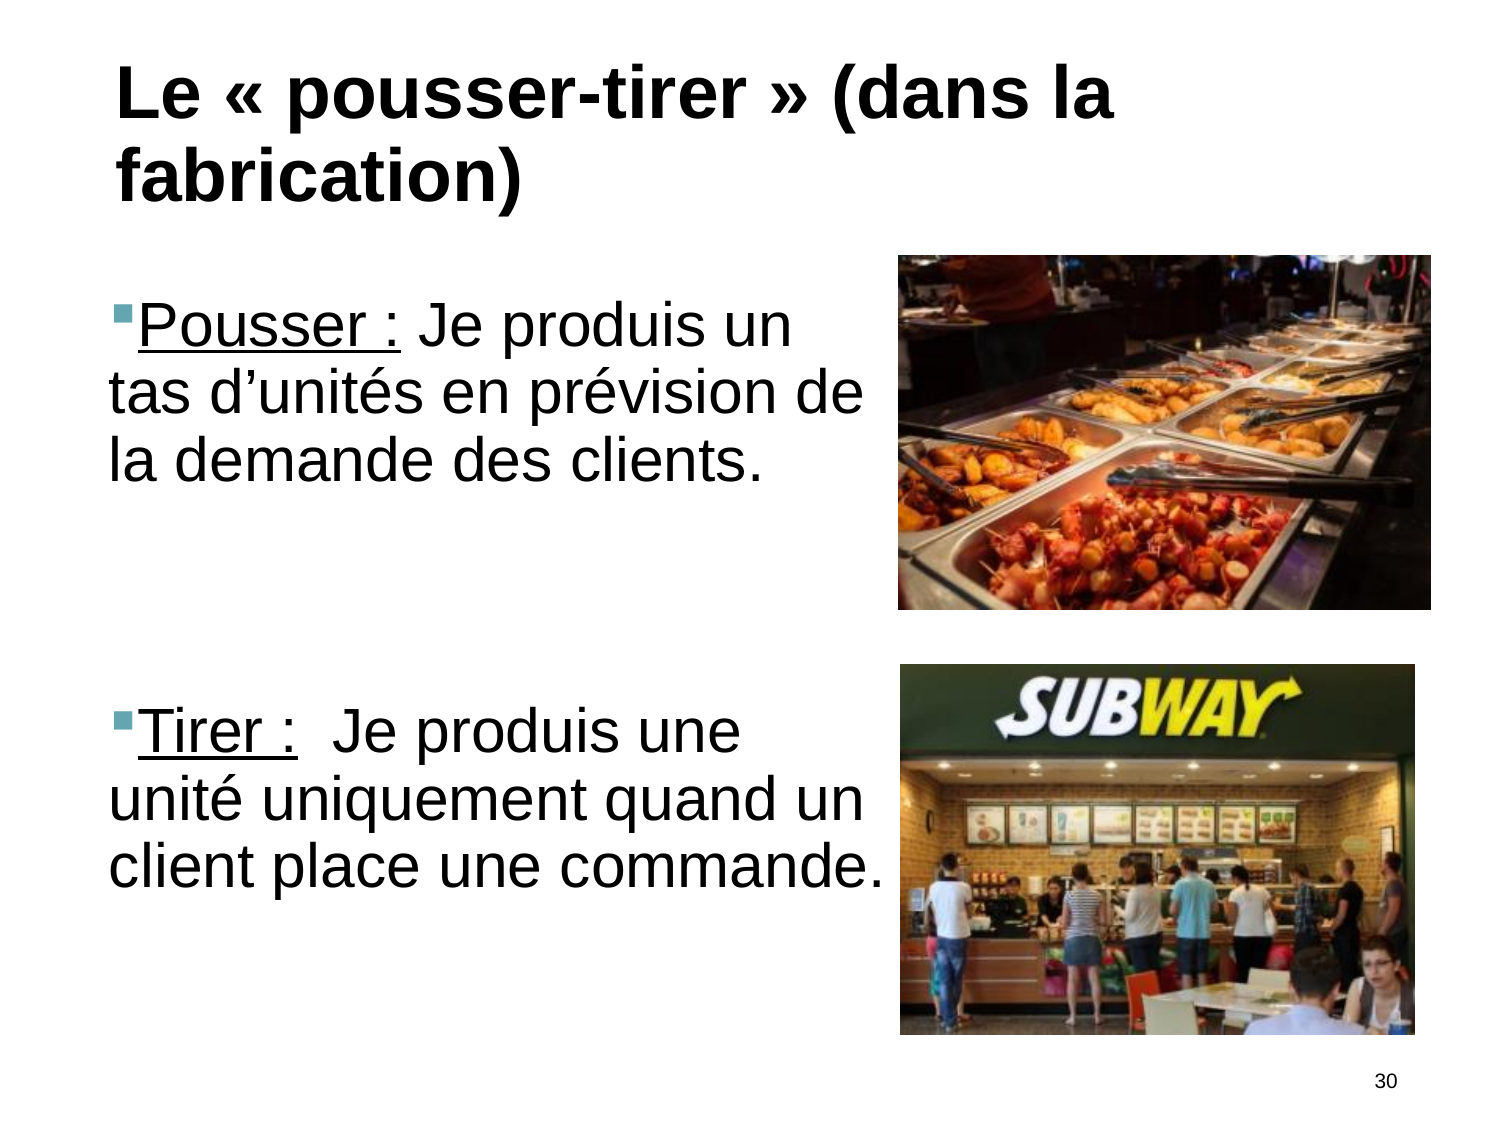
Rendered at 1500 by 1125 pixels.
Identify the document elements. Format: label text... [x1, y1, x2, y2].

picture [900, 664, 1415, 1036]
slide_number 30 [1099, 1043, 1413, 1101]
list Pousser : Je produis un tas d’unités en prévision de la demande des clients. Tirer : Je produis une unité uniquement quand un client place une commande. [37, 284, 904, 935]
picture [898, 255, 1431, 610]
title Le « pousser-tirer » (dans la fabrication) [100, 42, 1313, 231]
